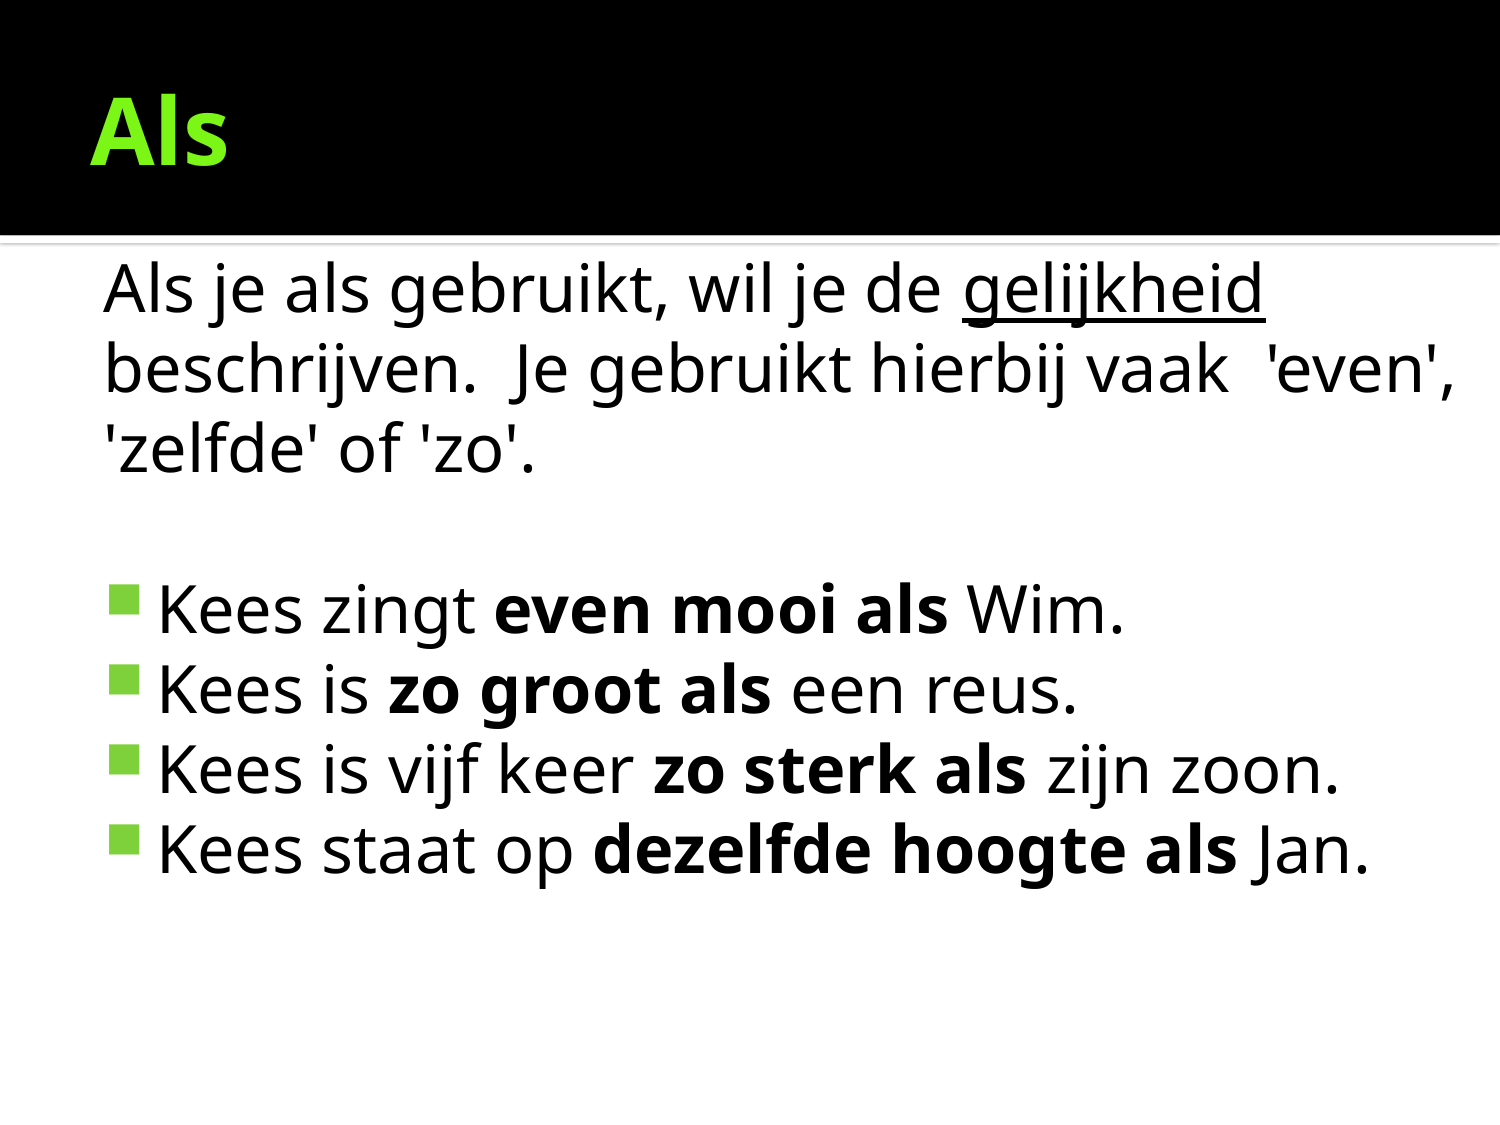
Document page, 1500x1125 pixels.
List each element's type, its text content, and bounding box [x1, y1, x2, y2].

title Als [75, 25, 1425, 231]
list Als je als gebruikt, wil je de gelijkheid beschrijven. Je gebruikt hierbij vaak 'even', 'zelfde' of 'zo'. Kees zingt even mooi als Wim. Kees is zo groot als een reus. Kees is vijf keer zo sterk als zijn zoon. Kees staat op dezelfde hoogte als Jan. [75, 231, 1500, 1125]
